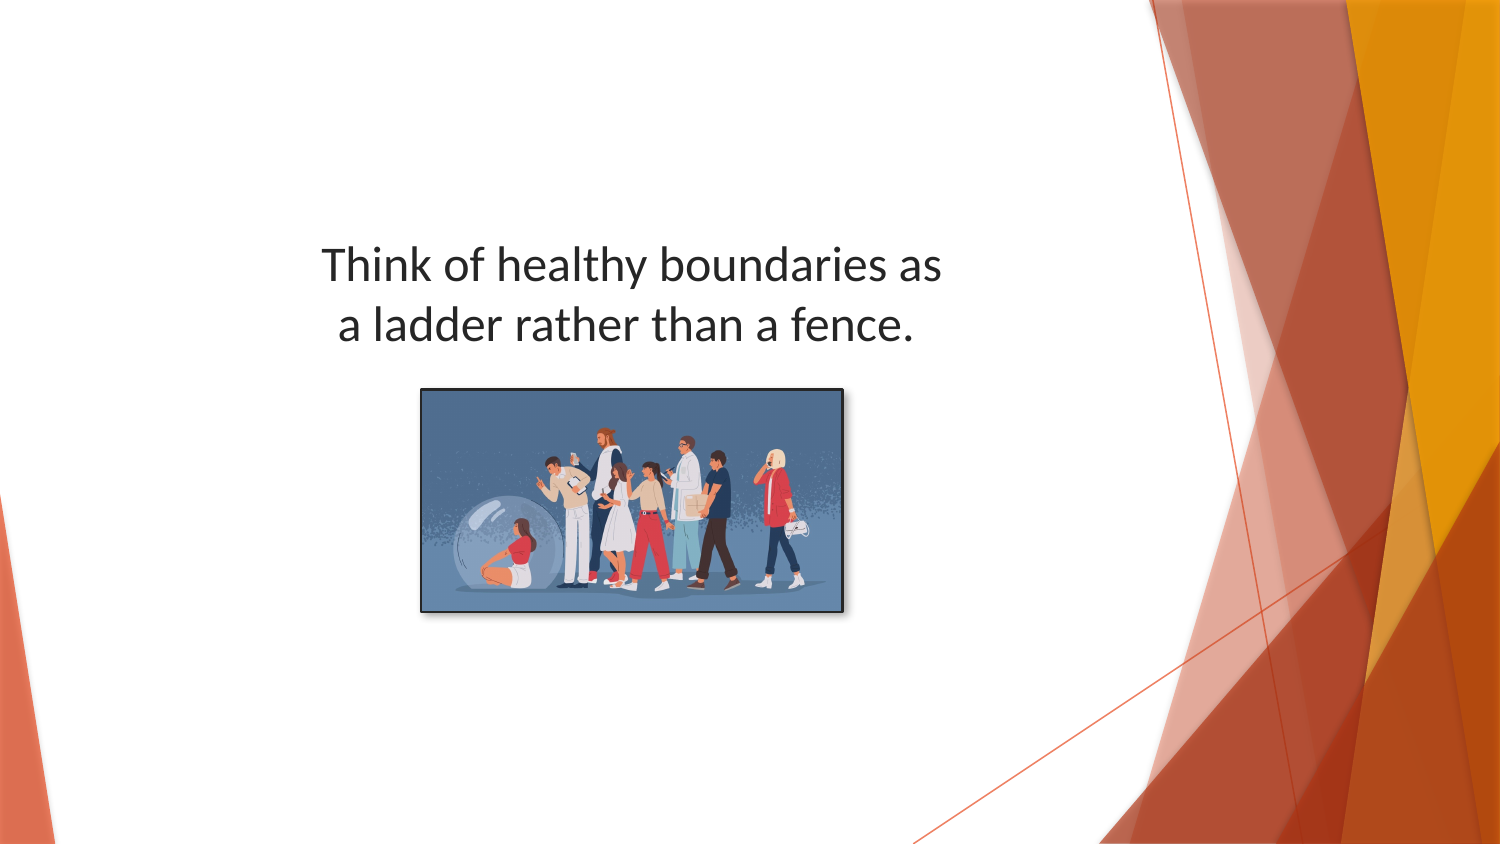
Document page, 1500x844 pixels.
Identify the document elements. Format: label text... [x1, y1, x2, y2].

picture [421, 390, 842, 612]
list Think of healthy boundaries as a ladder rather than a fence. [301, 197, 963, 387]
